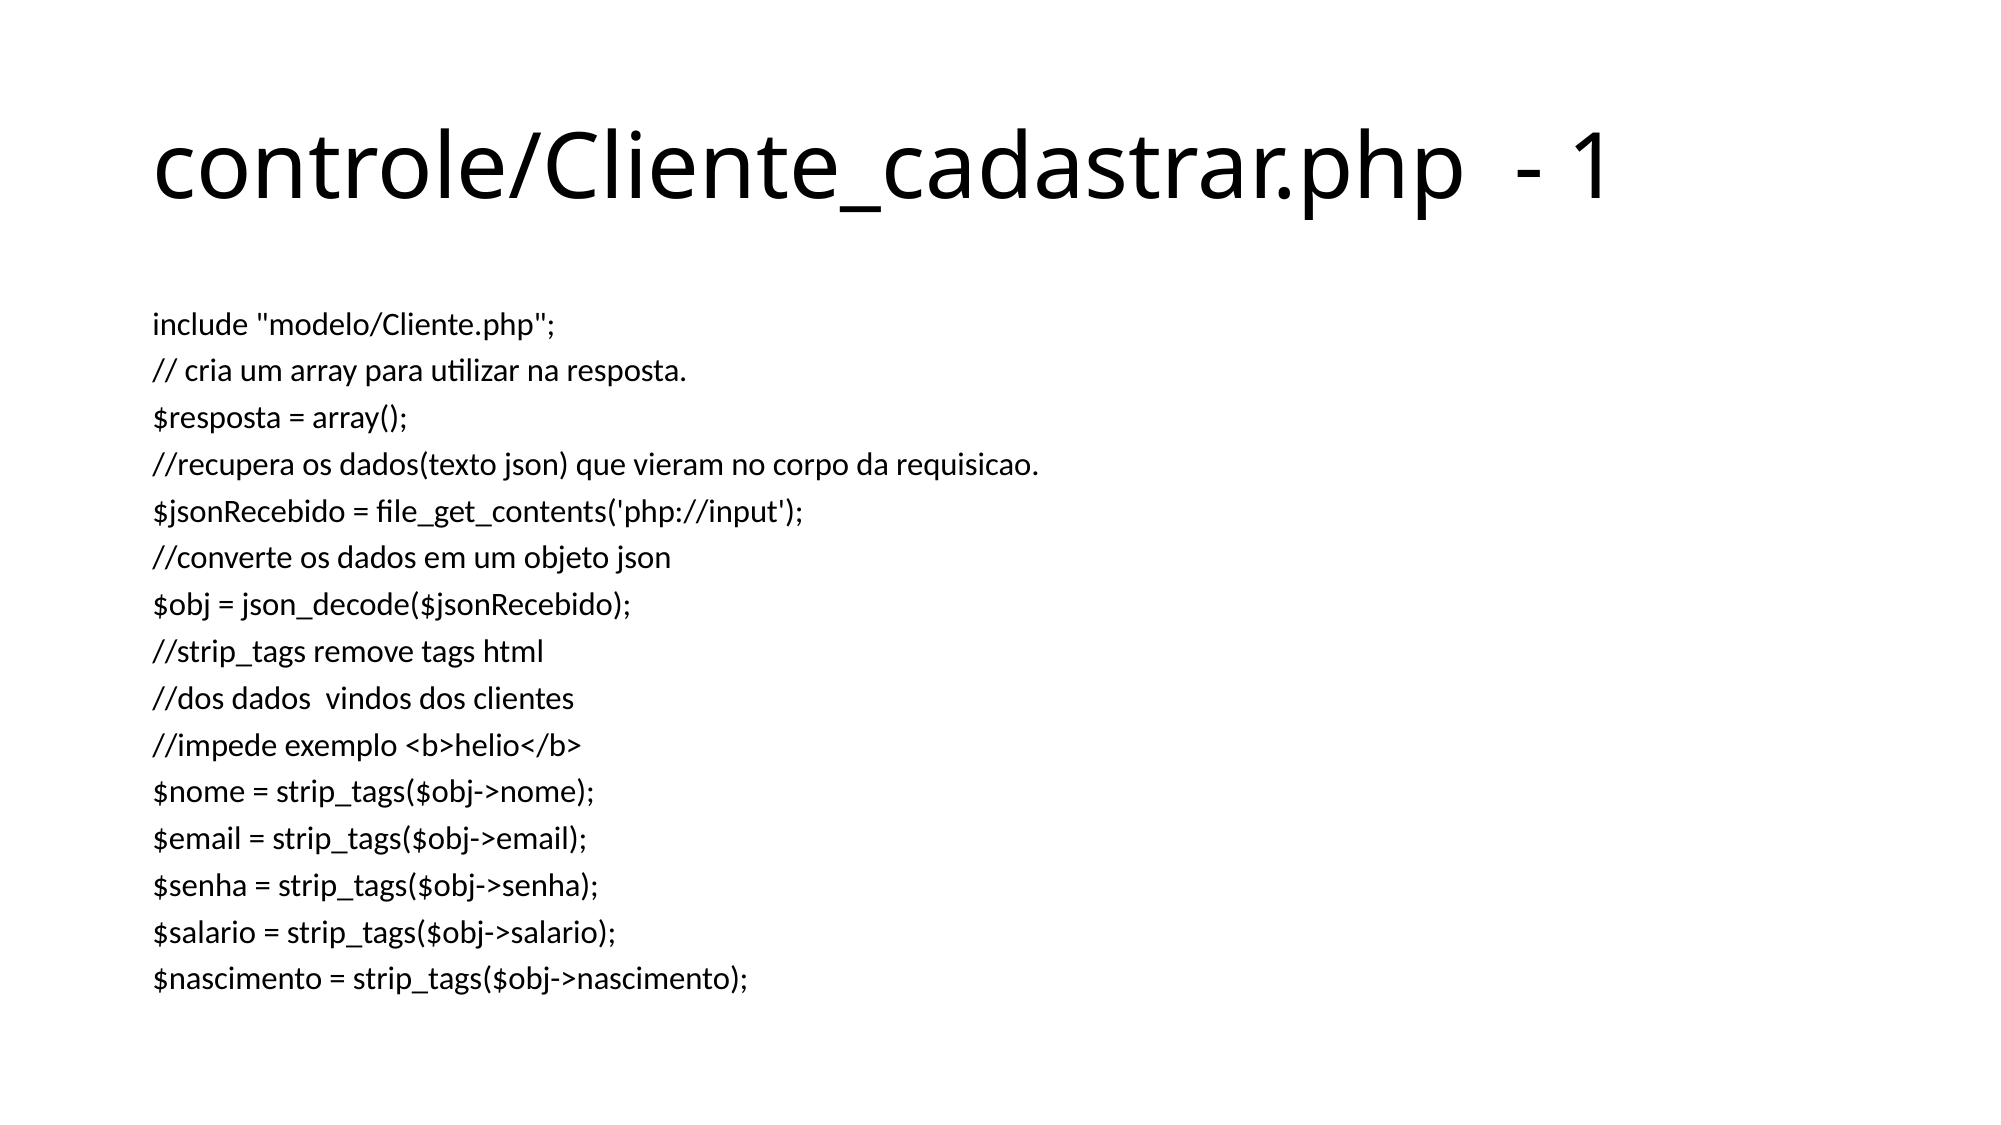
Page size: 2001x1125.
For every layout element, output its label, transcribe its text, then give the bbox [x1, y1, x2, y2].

list include "modelo/Cliente.php"; // cria um array para utilizar na resposta. $resposta = array(); //recupera os dados(texto json) que vieram no corpo da requisicao. $jsonRecebido = file_get_contents('php://input'); //converte os dados em um objeto json $obj = json_decode($jsonRecebido); //strip_tags remove tags html //dos dados vindos dos clientes //impede exemplo <b>helio</b> $nome = strip_tags($obj->nome); $email = strip_tags($obj->email); $senha = strip_tags($obj->senha); $salario = strip_tags($obj->salario); $nascimento = strip_tags($obj->nascimento); [137, 299, 1863, 1014]
title controle/Cliente_cadastrar.php - 1 [137, 59, 1863, 278]
